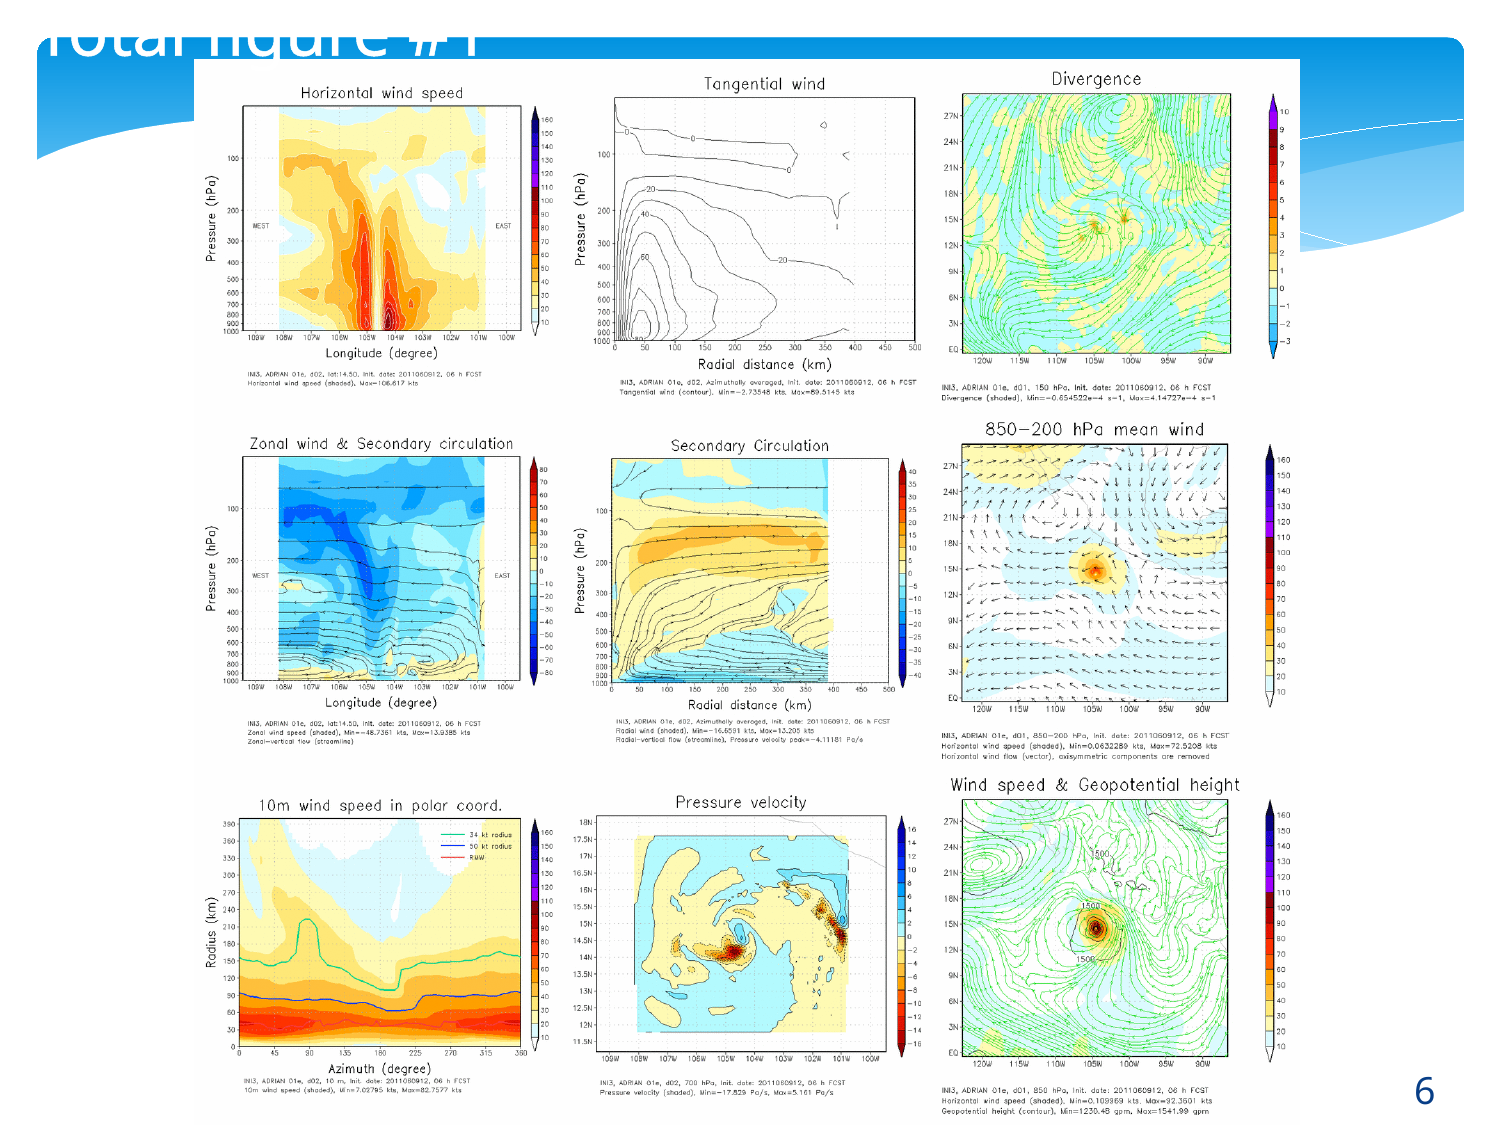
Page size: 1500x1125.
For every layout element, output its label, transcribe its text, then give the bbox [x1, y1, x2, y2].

text_box Total figure #1 [0, 0, 525, 77]
picture [194, 59, 1301, 1125]
slide_number 6 [1350, 1062, 1500, 1123]
